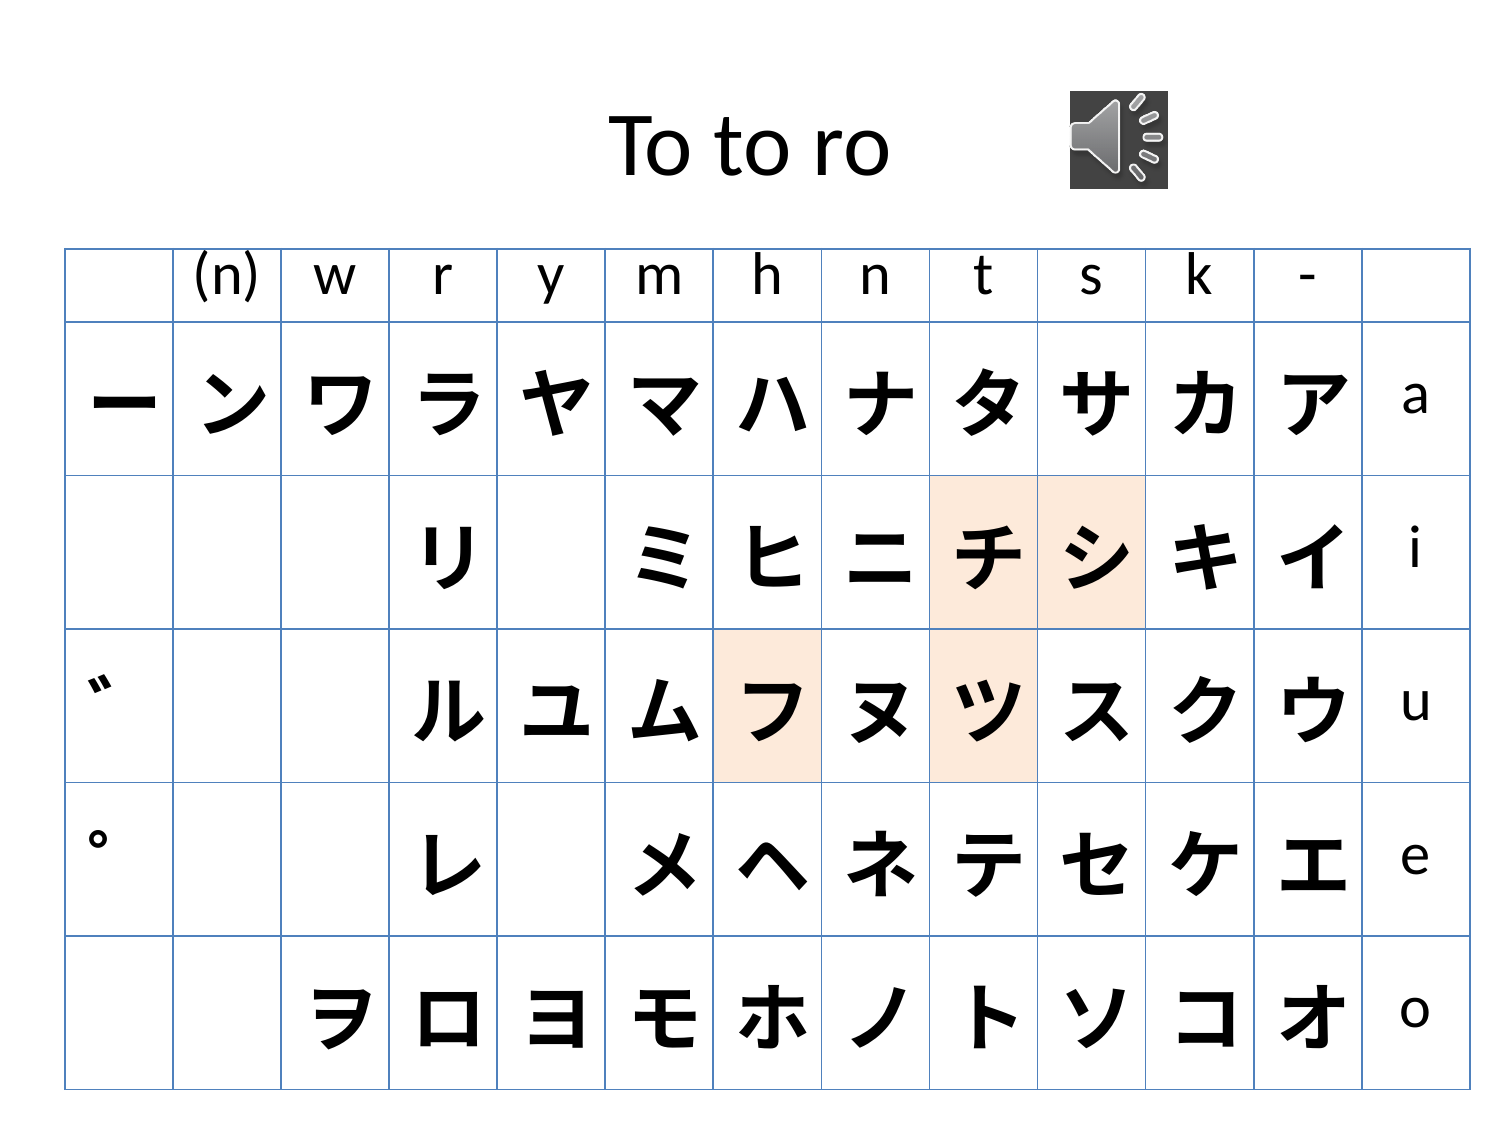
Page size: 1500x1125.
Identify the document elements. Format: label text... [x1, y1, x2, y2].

table_cell エ [1255, 783, 1361, 935]
table_cell ン [174, 323, 280, 475]
table_header y [498, 250, 604, 321]
table_cell ヨ [498, 937, 604, 1089]
table_cell タ [930, 323, 1037, 475]
table_header m [606, 250, 712, 321]
table_cell ロ [390, 937, 496, 1089]
table_cell ー [66, 323, 172, 475]
table_cell ヲ [282, 937, 388, 1089]
table_cell [282, 476, 388, 628]
table_cell ホ [714, 937, 821, 1089]
table_cell ス [1038, 630, 1145, 782]
table_cell i [1363, 476, 1469, 628]
table_cell セ [1038, 783, 1145, 935]
picture [1068, 89, 1170, 191]
table_cell [174, 937, 280, 1089]
table_cell コ [1146, 937, 1253, 1089]
title To to ro [75, 45, 1425, 233]
table_cell [282, 783, 388, 935]
table_cell ソ [1038, 937, 1145, 1089]
table_header s [1038, 250, 1145, 321]
table_cell サ [1038, 323, 1145, 475]
table_cell ア [1255, 323, 1361, 475]
table_cell フ [714, 630, 821, 782]
table_header w [282, 250, 388, 321]
table_cell イ [1255, 476, 1361, 628]
table_cell ウ [1255, 630, 1361, 782]
table_cell [174, 783, 280, 935]
table_cell マ [606, 323, 712, 475]
table_cell カ [1146, 323, 1253, 475]
table_cell ネ [822, 783, 929, 935]
table_cell ヤ [498, 323, 604, 475]
table_cell ケ [1146, 783, 1253, 935]
table_header h [714, 250, 821, 321]
table_cell u [1363, 630, 1469, 782]
table_cell ム [606, 630, 712, 782]
table_cell ル [390, 630, 496, 782]
table_cell a [1363, 323, 1469, 475]
table_cell レ [390, 783, 496, 935]
table_cell ク [1146, 630, 1253, 782]
table_cell ナ [822, 323, 929, 475]
table_cell キ [1146, 476, 1253, 628]
table_cell ミ [606, 476, 712, 628]
table_header [1363, 250, 1469, 321]
table_cell ハ [714, 323, 821, 475]
table_cell ノ [822, 937, 929, 1089]
table_cell ト [930, 937, 1037, 1089]
table_header (n) [174, 250, 280, 321]
table_header n [822, 250, 929, 321]
table_cell [282, 630, 388, 782]
table_cell [66, 937, 172, 1089]
table_cell モ [606, 937, 712, 1089]
table_cell ヘ [714, 783, 821, 935]
table_cell ツ [930, 630, 1037, 782]
table_cell チ [930, 476, 1037, 628]
table_cell o [1363, 937, 1469, 1089]
table_cell シ [1038, 476, 1145, 628]
table_cell ゜ [66, 783, 172, 935]
table_cell [498, 783, 604, 935]
table_cell ニ [822, 476, 929, 628]
table_header t [930, 250, 1037, 321]
table_cell ラ [390, 323, 496, 475]
table_cell [174, 476, 280, 628]
table_header r [390, 250, 496, 321]
table_cell ヌ [822, 630, 929, 782]
table_cell ゛ [66, 630, 172, 782]
table_cell ユ [498, 630, 604, 782]
table_cell [174, 630, 280, 782]
table_cell e [1363, 783, 1469, 935]
table_cell [498, 476, 604, 628]
table_header - [1255, 250, 1361, 321]
table_cell ワ [282, 323, 388, 475]
table_cell テ [930, 783, 1037, 935]
table_header [66, 250, 172, 321]
table_cell リ [390, 476, 496, 628]
table_header k [1146, 250, 1253, 321]
table_cell [66, 476, 172, 628]
table_cell メ [606, 783, 712, 935]
table_cell オ [1255, 937, 1361, 1089]
table_cell ヒ [714, 476, 821, 628]
